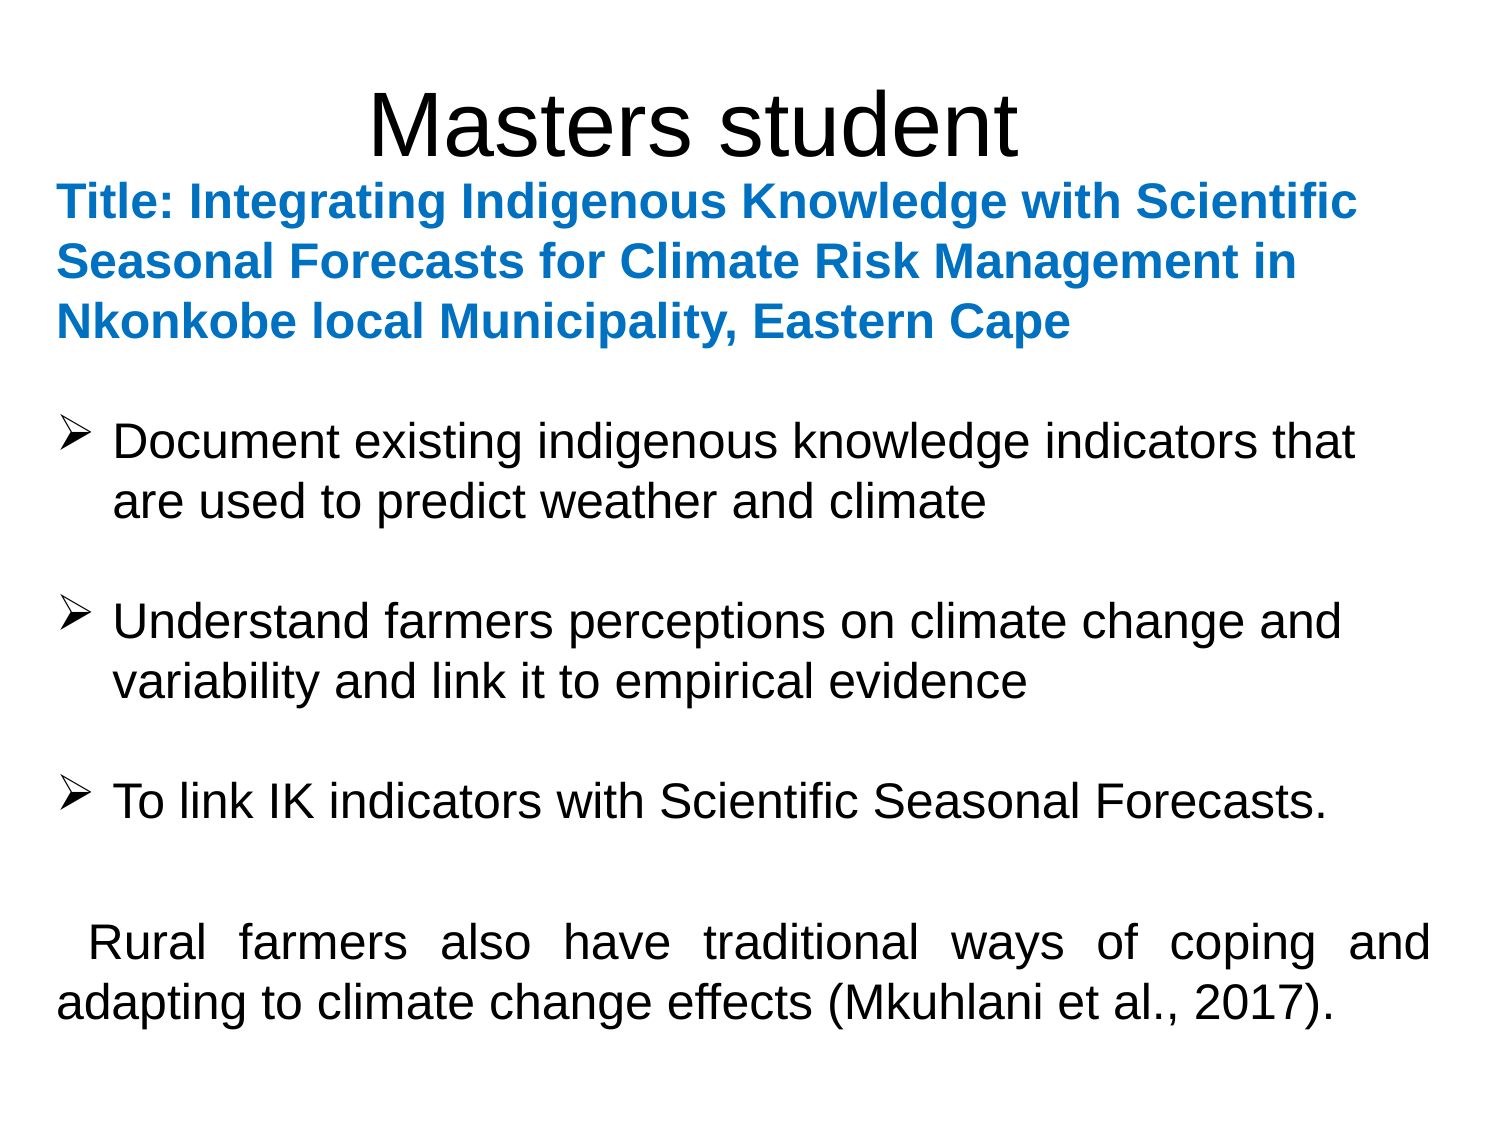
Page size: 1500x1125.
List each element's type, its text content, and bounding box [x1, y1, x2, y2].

title Masters student [0, 18, 1388, 221]
text_box Title: Integrating Indigenous Knowledge with Scientific Seasonal Forecasts for Climate Risk Management in Nkonkobe local Municipality, Eastern Cape Document existing indigenous knowledge indicators that are used to predict weather and climate Understand farmers perceptions on climate change and variability and link it to empirical evidence To link IK indicators with Scientific Seasonal Forecasts. Rural farmers also have traditional ways of coping and adapting to climate change effects (Mkuhlani et al., 2017). T [41, 160, 1447, 1125]
